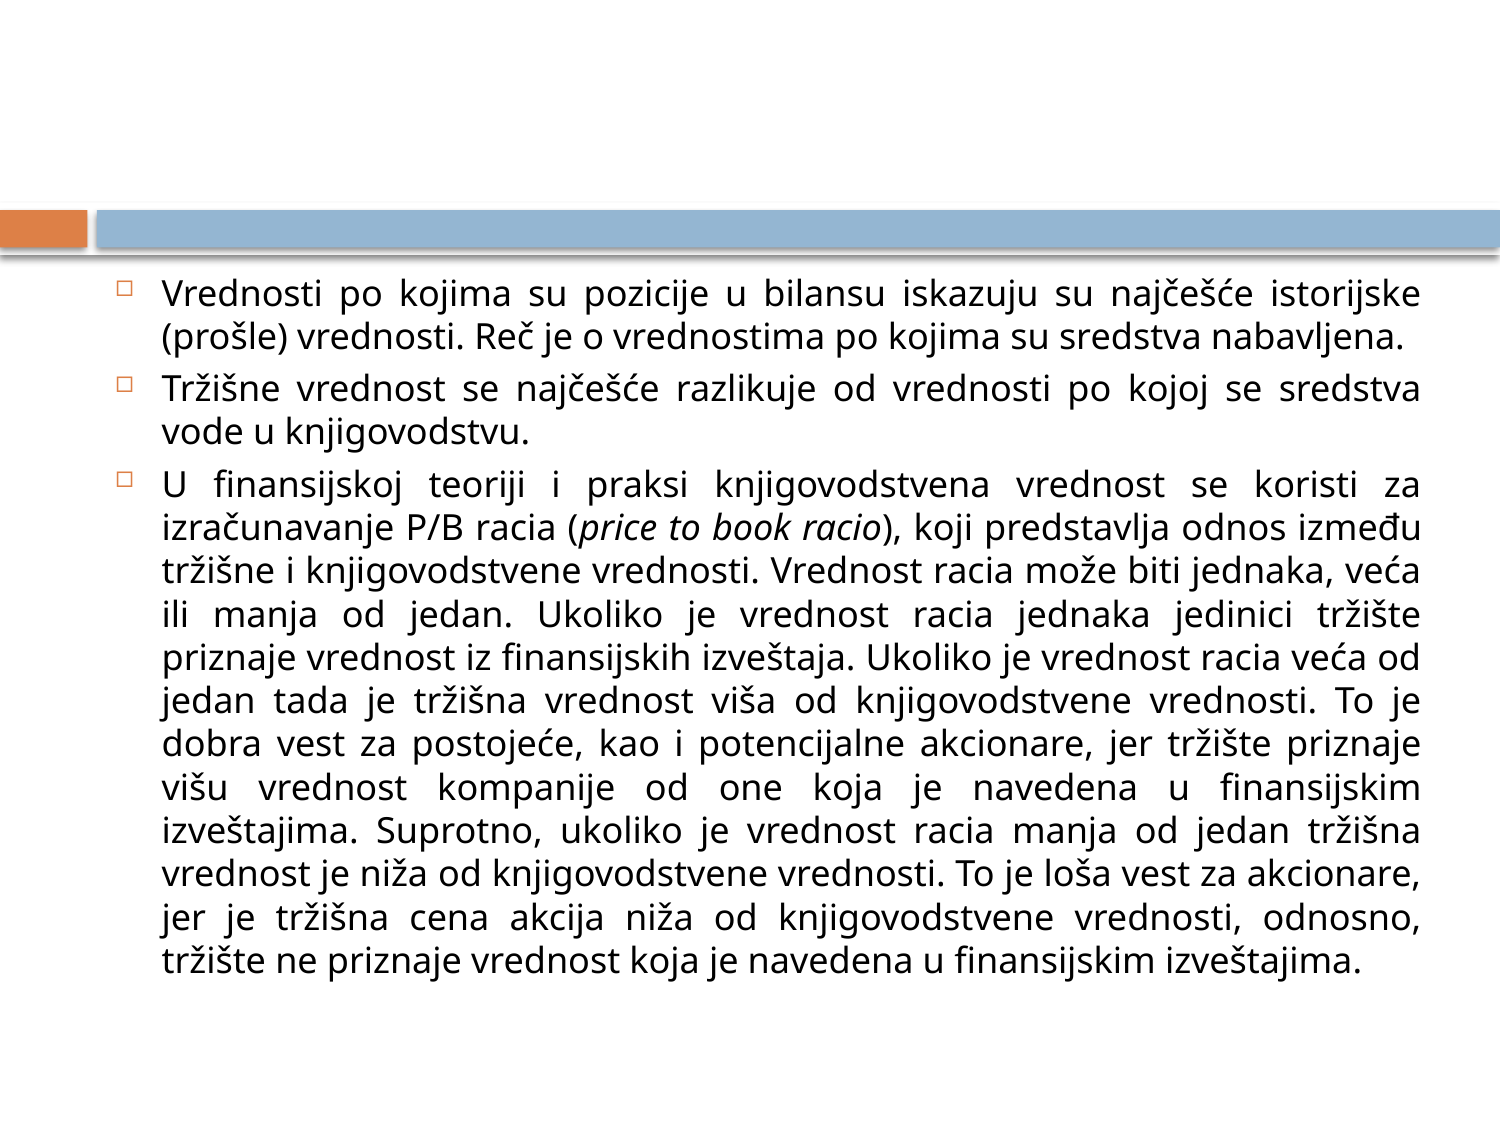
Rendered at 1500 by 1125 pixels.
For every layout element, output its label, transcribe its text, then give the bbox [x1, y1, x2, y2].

list Vrednosti po kojima su pozicije u bilansu iskazuju su najčešće istorijske (prošle) vrednosti. Reč je o vrednostima po kojima su sredstva nabavljena. Tržišne vrednost se najčešće razlikuje od vrednosti po kojoj se sredstva vode u knjigovodstvu. U finansijskoj teoriji i praksi knjigovodstvena vrednost se koristi za izračunavanje P/B racia (price to book racio), koji predstavlja odnos između tržišne i knjigovodstvene vrednosti. Vrednost racia može biti jednaka, veća ili manja od jedan. Ukoliko je vrednost racia jednaka jedinici tržište priznaje vrednost iz finansijskih izveštaja. Ukoliko je vrednost racia veća od jedan tada je tržišna vrednost viša od knjigovodstvene vrednosti. To je dobra vest za postojeće, kao i potencijalne akcionare, jer tržište priznaje višu vrednost kompanije od one koja je navedena u finansijskim izveštajima. Suprotno, ukoliko je vrednost racia manja od jedan tržišna vrednost je niža od knjigovodstvene vrednosti. To je loša vest za akcionare, jer je tržišna cena akcija niža od knjigovodstvene vrednosti, odnosno, tržište ne priznaje vrednost koja je navedena u finansijskim izveštajima. [100, 262, 1438, 1000]
